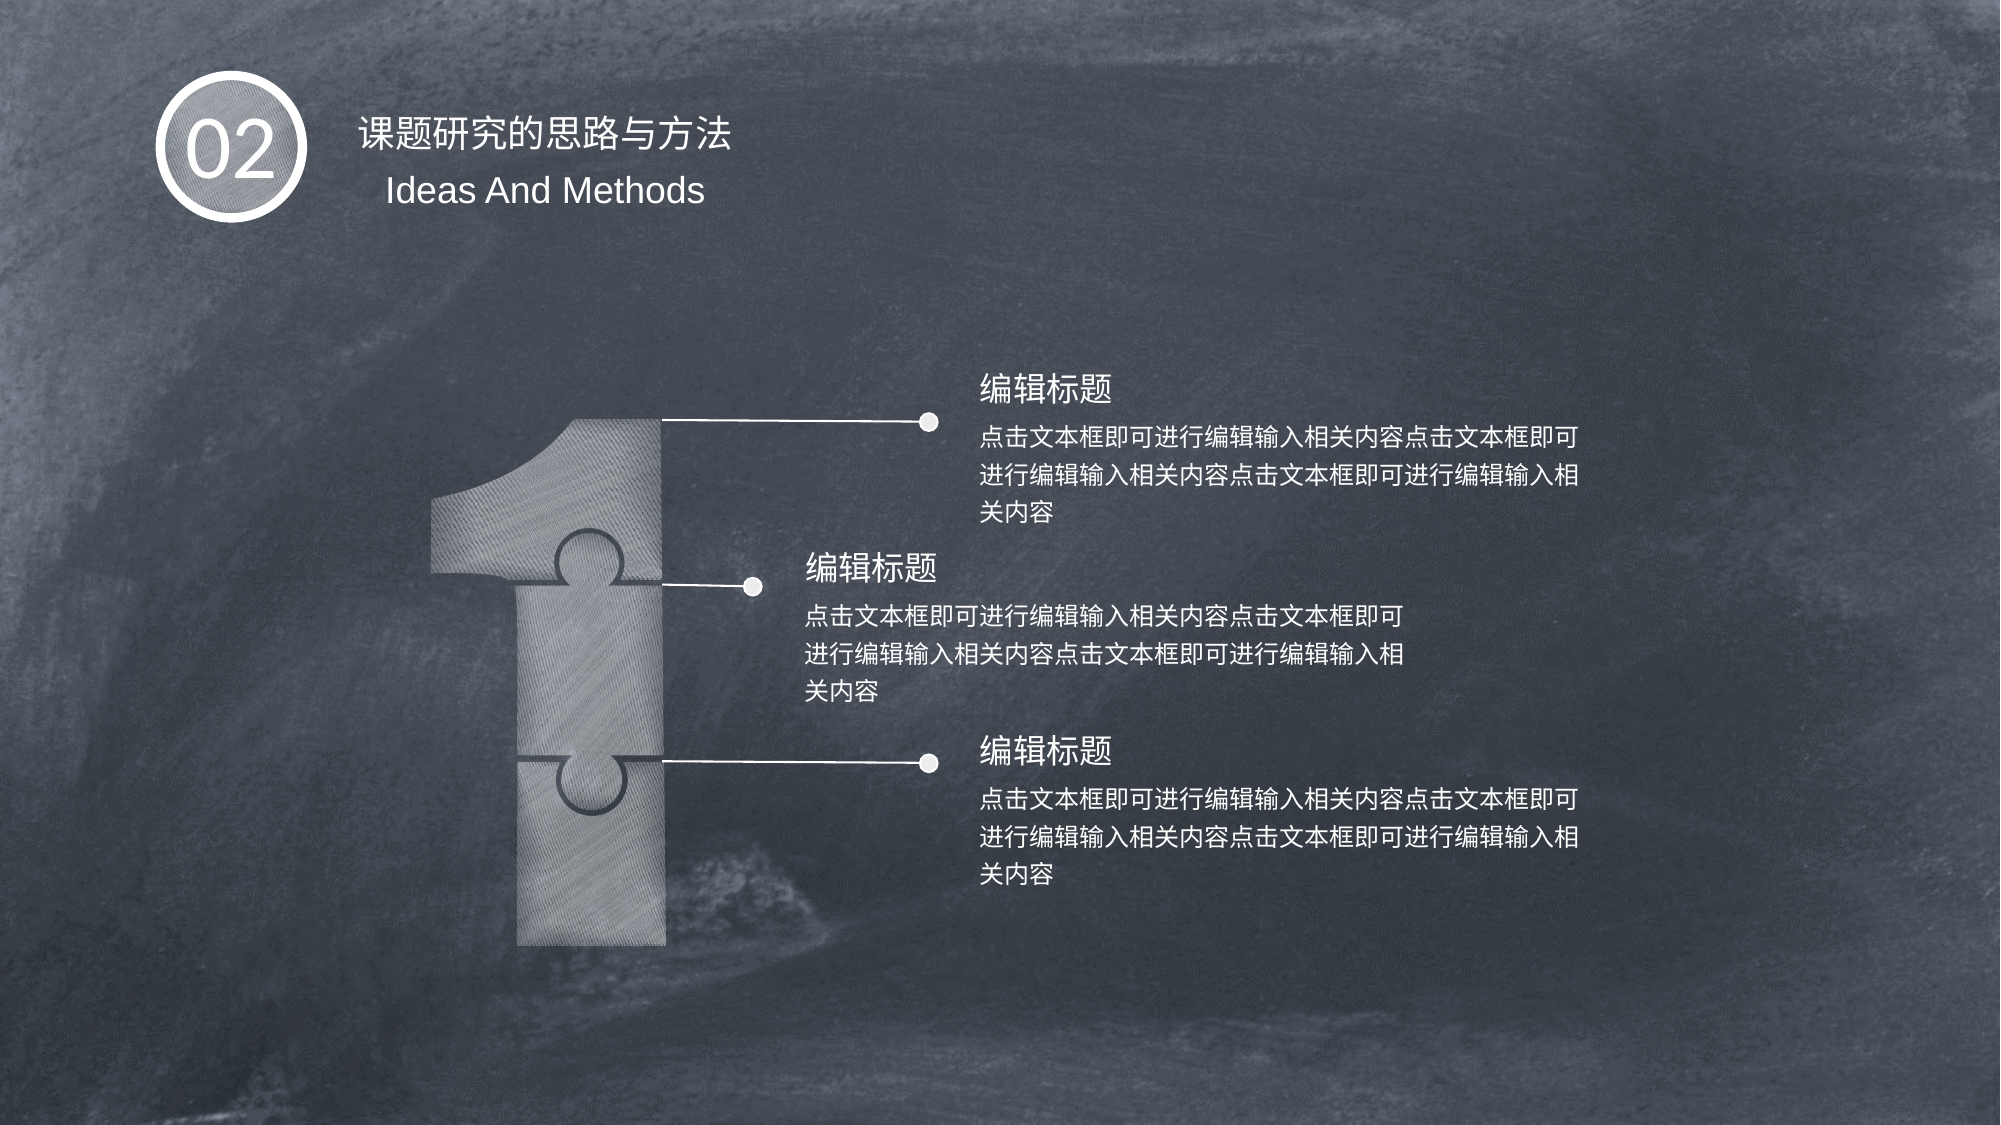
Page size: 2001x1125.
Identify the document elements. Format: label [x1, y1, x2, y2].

text_box [662, 577, 762, 596]
text_box [662, 754, 938, 773]
picture [0, 0, 2000, 1125]
text_box [662, 413, 938, 431]
